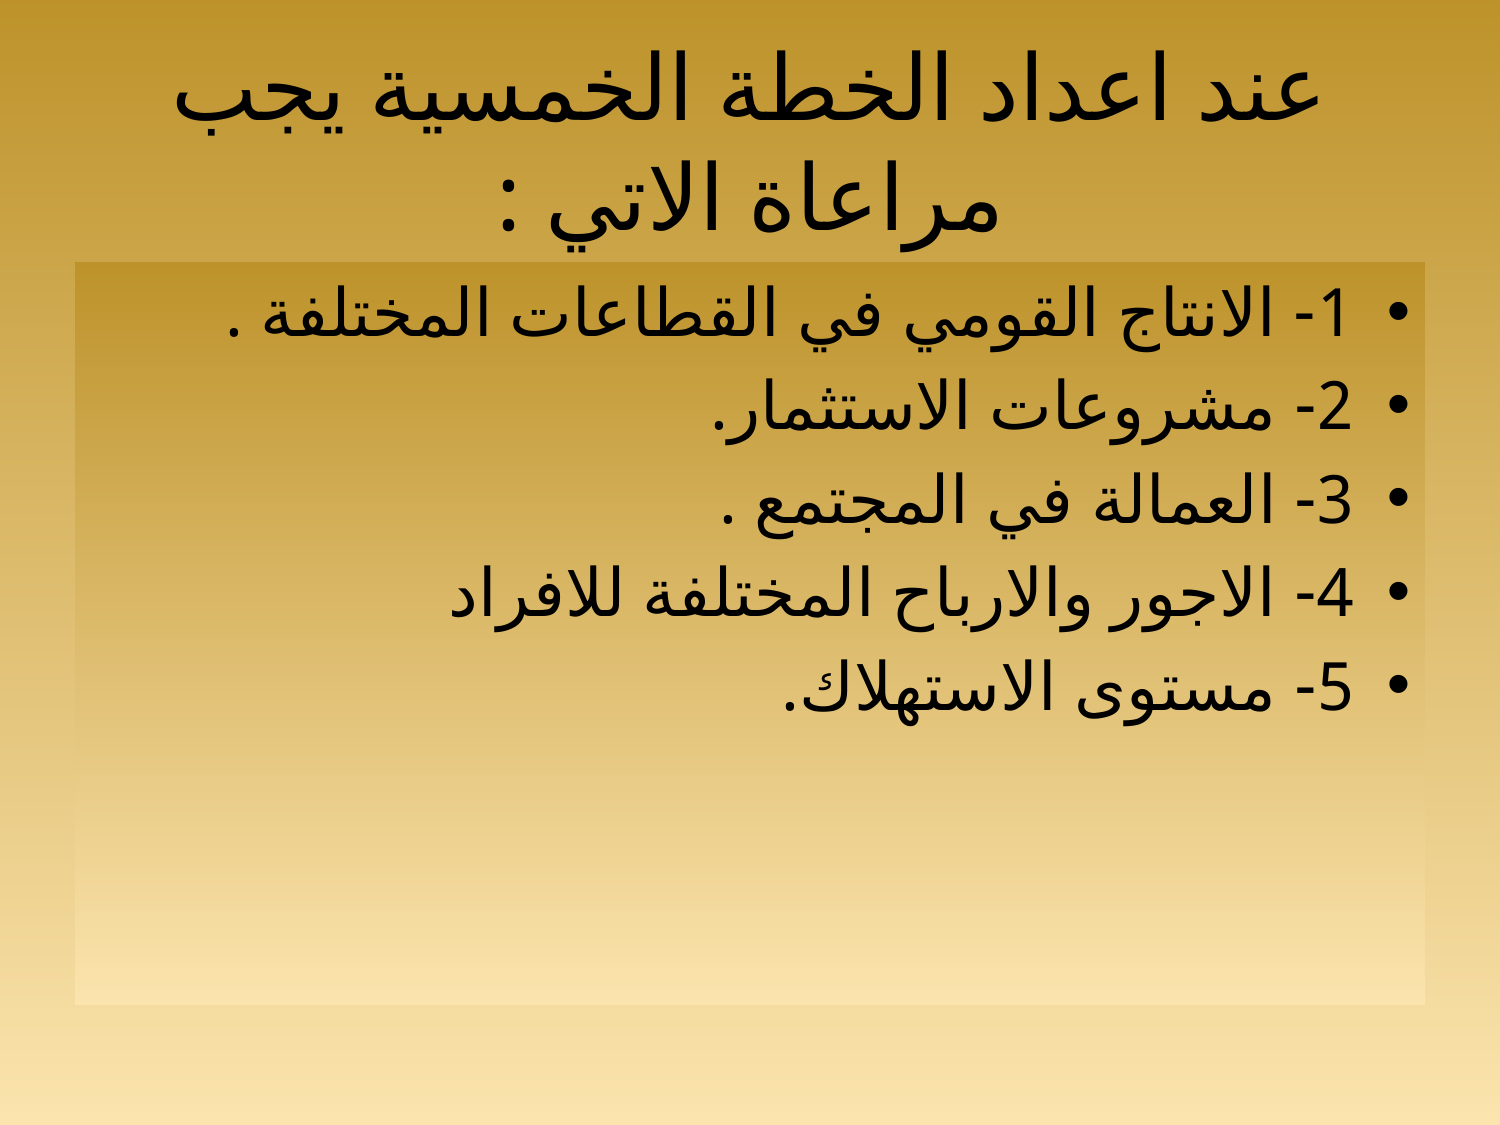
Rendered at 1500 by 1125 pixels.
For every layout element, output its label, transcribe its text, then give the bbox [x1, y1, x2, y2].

list 1- الانتاج القومي في القطاعات المختلفة . 2- مشروعات الاستثمار. 3- العمالة في المجتمع . 4- الاجور والارباح المختلفة للافراد 5- مستوى الاستهلاك. [75, 262, 1425, 1005]
title عند اعداد الخطة الخمسية يجب مراعاة الاتي : [75, 45, 1425, 233]
